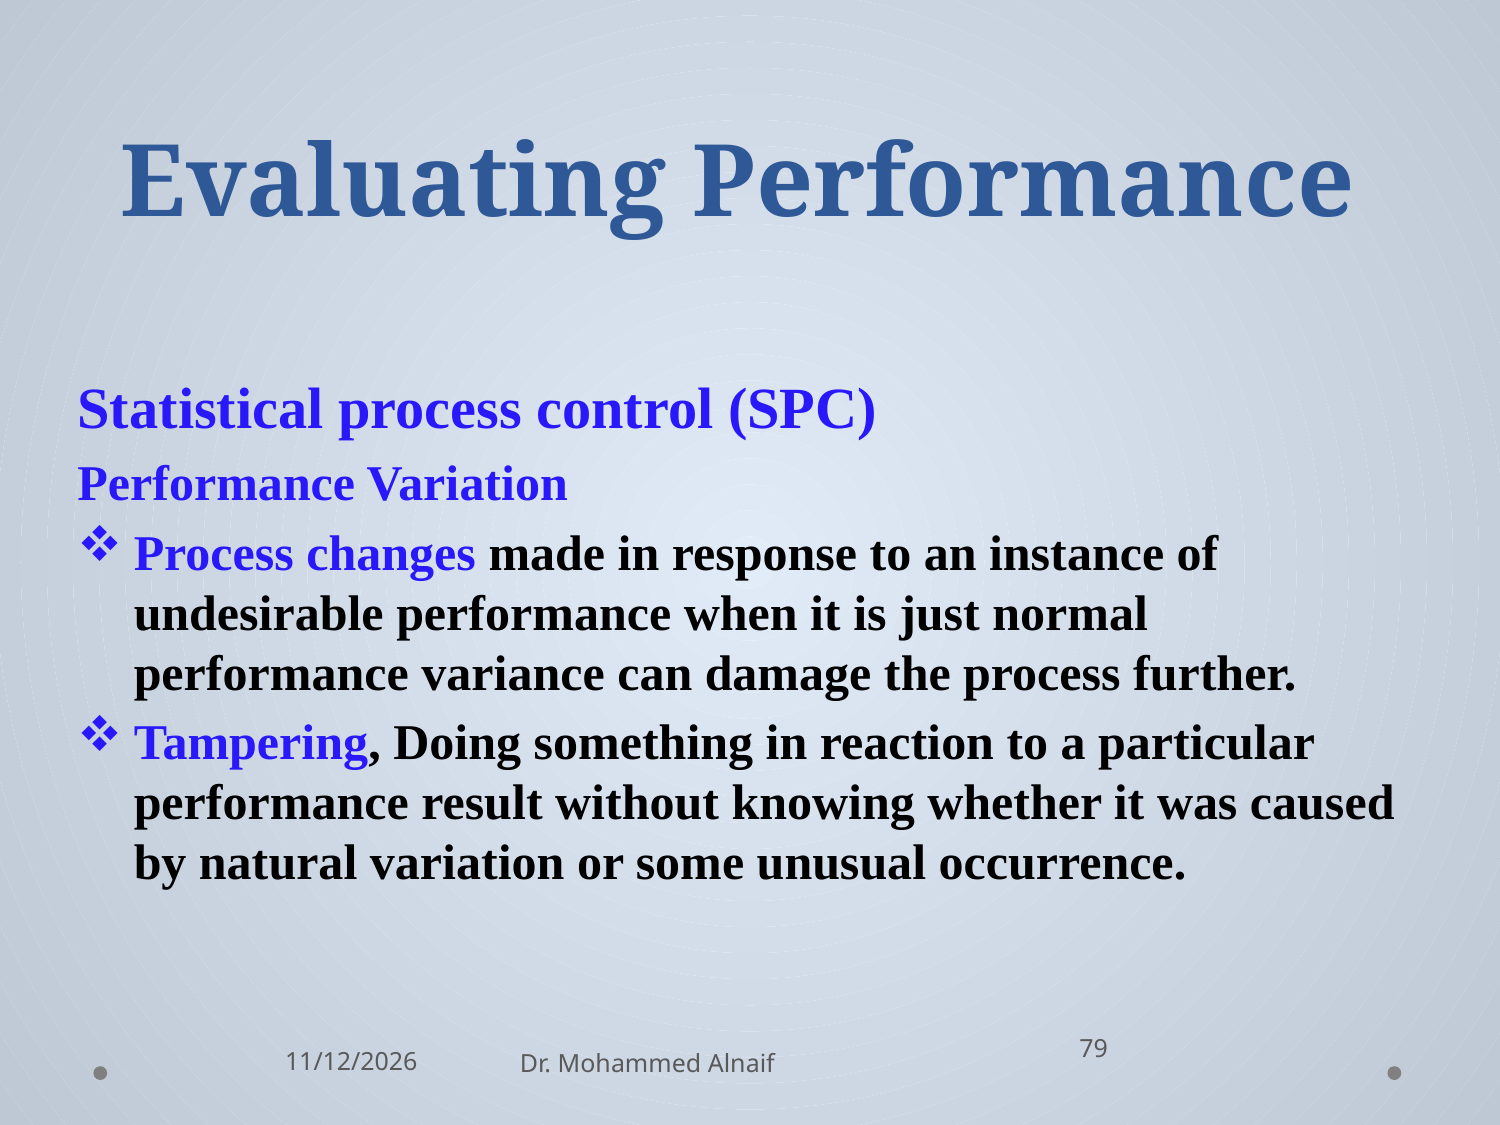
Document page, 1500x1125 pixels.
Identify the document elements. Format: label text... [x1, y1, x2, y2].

subtitle Statistical process control (SPC) Performance Variation Process changes made in response to an instance of undesirable performance when it is just normal performance variance can damage the process further. Tampering, Doing something in reaction to a particular performance result without knowing whether it was caused by natural variation or some unusual occurrence. [62, 362, 1438, 1013]
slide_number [75, 1025, 425, 1100]
title Evaluating Performance [100, 78, 1376, 244]
footer Dr. Mohammed Alnaif [512, 1025, 988, 1100]
slide_number 79 [1074, 1012, 1425, 1088]
